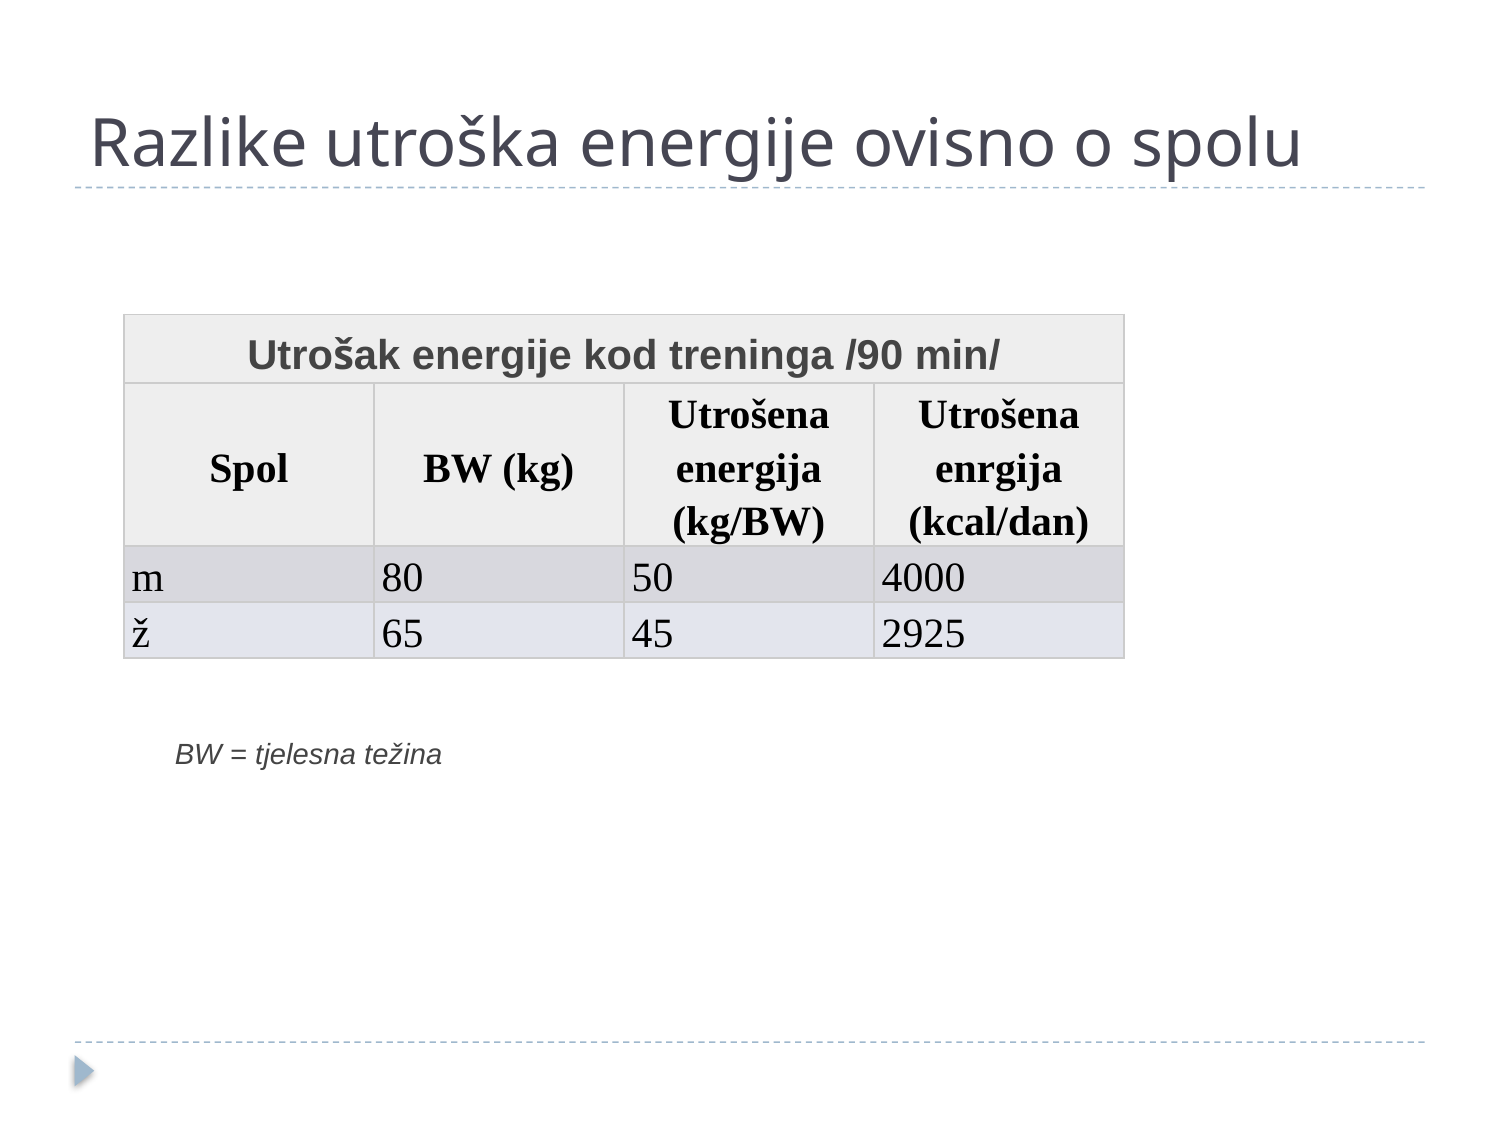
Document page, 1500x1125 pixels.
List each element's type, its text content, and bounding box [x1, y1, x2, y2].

text_box BW = tjelesna težina [159, 728, 458, 778]
table_cell 45 [625, 603, 873, 657]
table_cell Utrošena enrgija (kcal/dan) [875, 384, 1123, 545]
table_cell BW (kg) [375, 384, 623, 545]
table_cell 80 [375, 547, 623, 601]
table_cell Spol [125, 384, 373, 545]
table_cell 4000 [875, 547, 1123, 601]
table_cell 50 [625, 547, 873, 601]
table_cell Utrošena energija (kg/BW) [625, 384, 873, 545]
table_cell ž [125, 603, 373, 657]
table_header Utrošak energije kod treninga /90 min/ [125, 315, 1123, 382]
table_cell m [125, 547, 373, 601]
title Razlike utroška energije ovisno o spolu [75, 24, 1425, 188]
table_cell 2925 [875, 603, 1123, 657]
table_cell 65 [375, 603, 623, 657]
